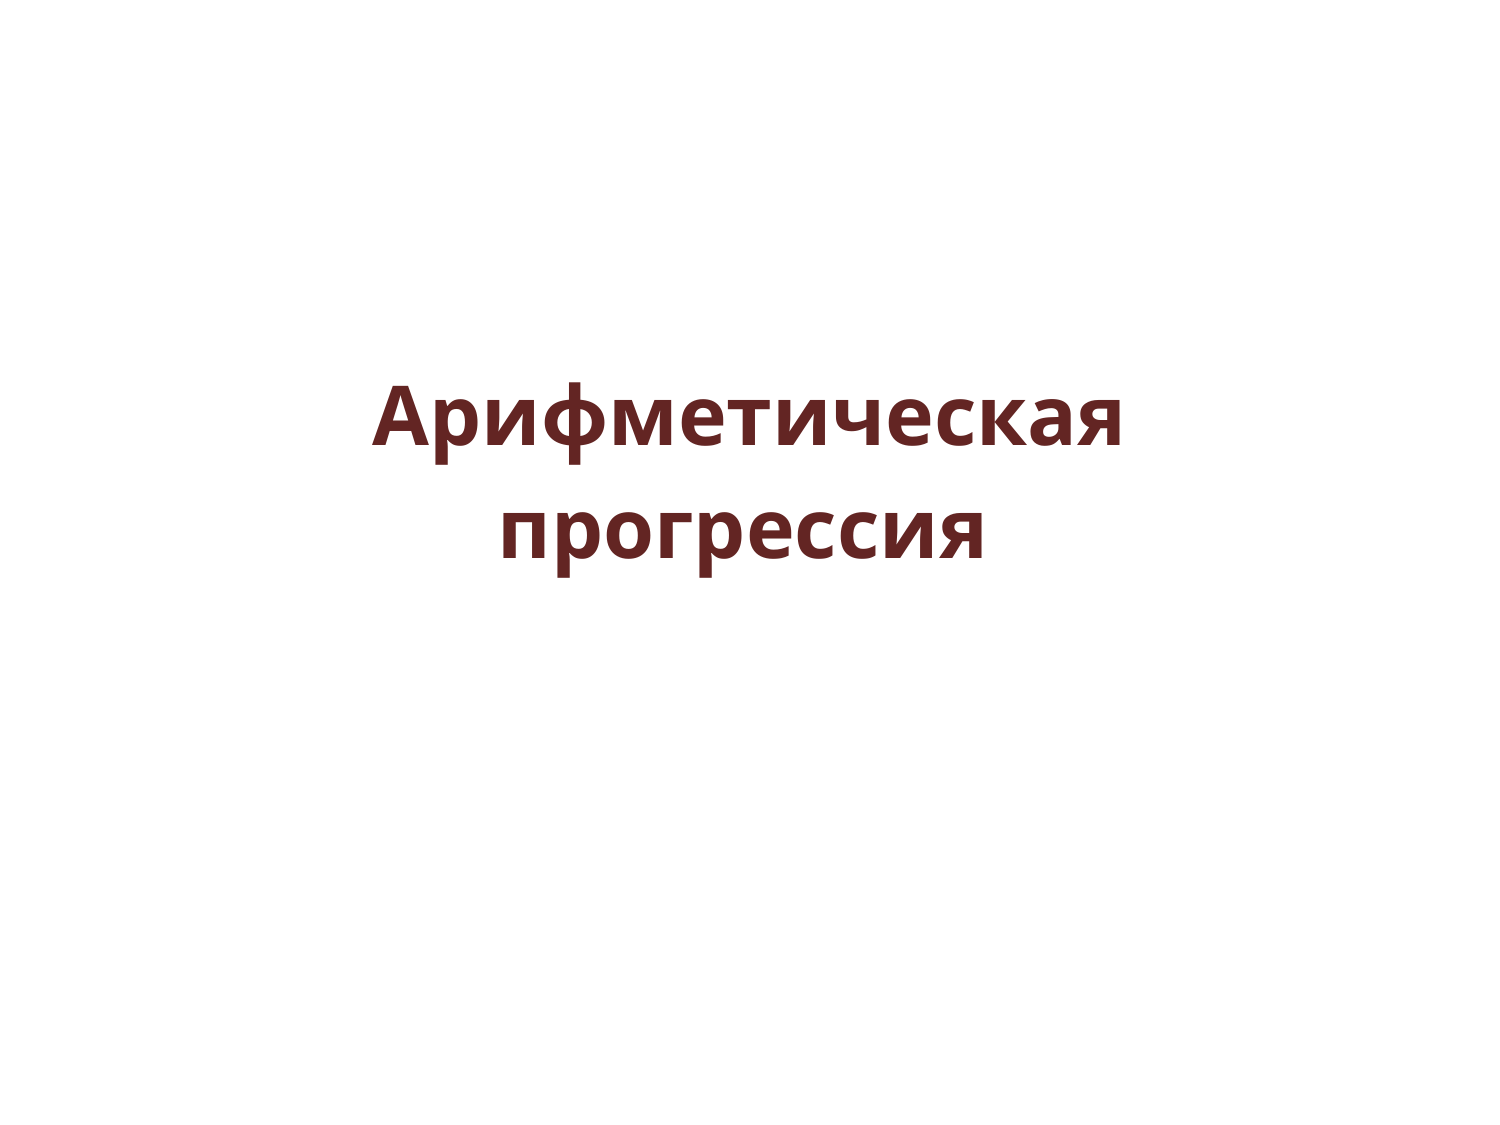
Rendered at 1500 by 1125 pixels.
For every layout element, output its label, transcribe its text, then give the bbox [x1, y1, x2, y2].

title Арифметическая прогрессия [112, 349, 1388, 591]
